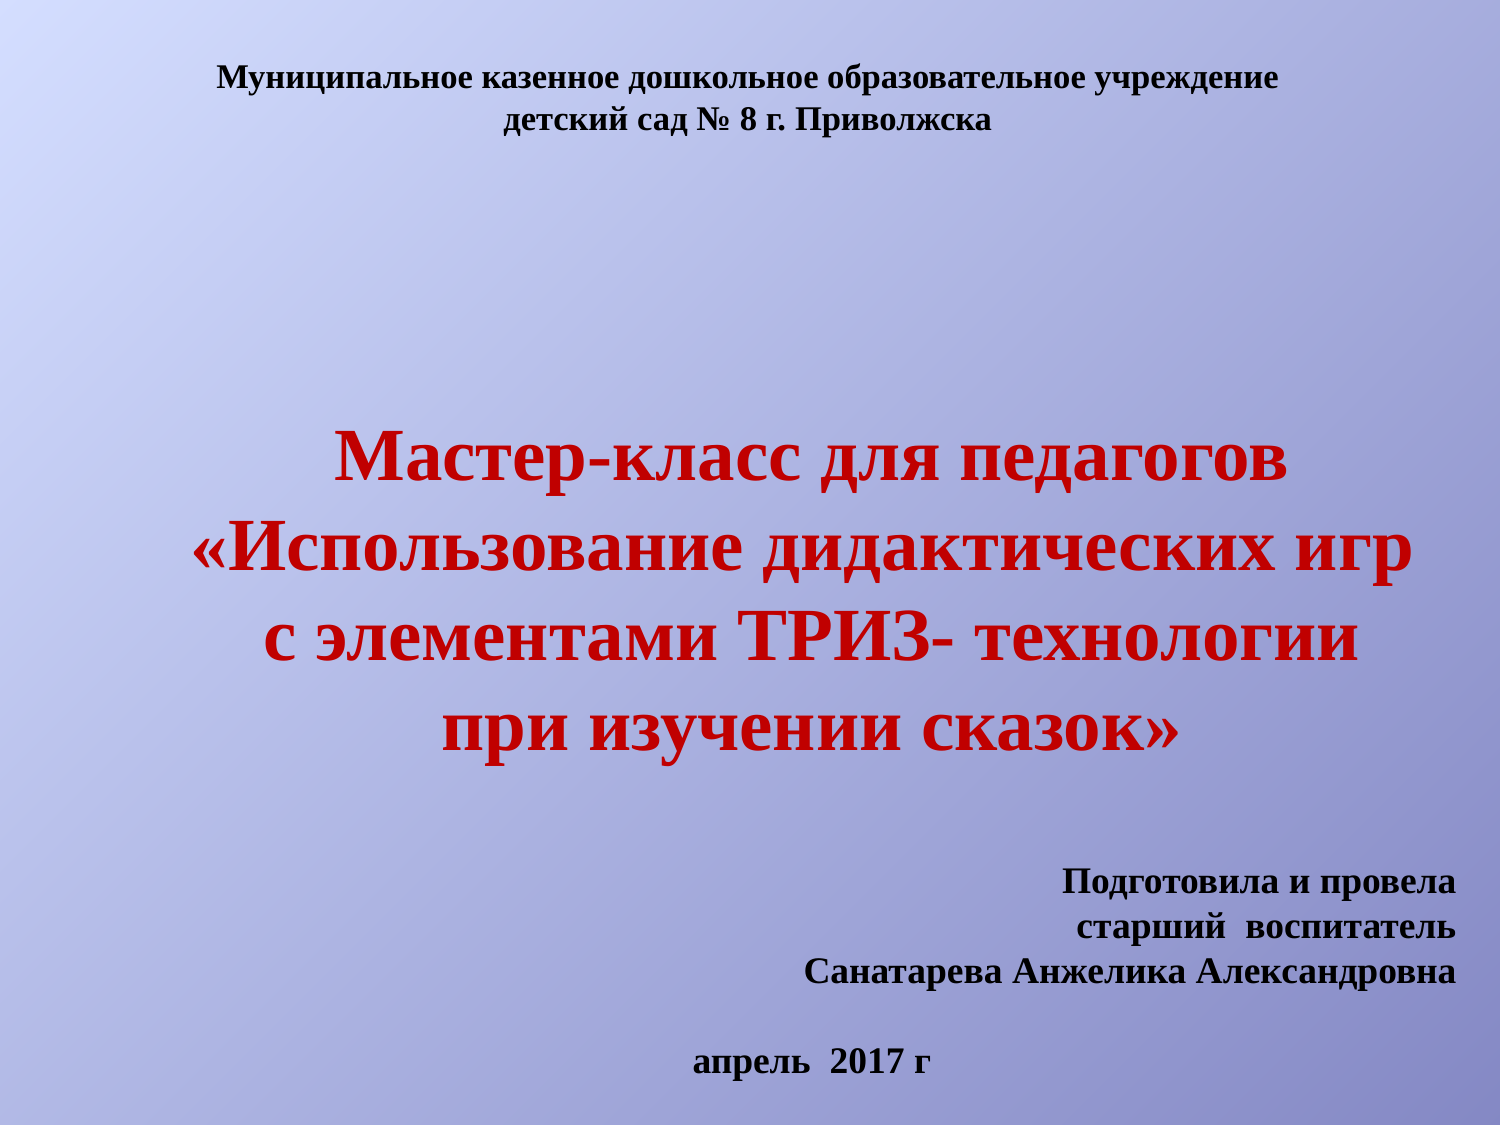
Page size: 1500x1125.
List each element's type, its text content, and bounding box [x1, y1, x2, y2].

title Муниципальное казенное дошкольное образовательное учреждение детский сад № 8 г. Приволжска [112, 46, 1383, 247]
text_box Мастер-класс для педагогов «Использование дидактических игр с элементами ТРИЗ- технологии при изучении сказок» Подготовила и провела старший воспитатель Санатарева Анжелика Александровна апрель 2017 г [152, 398, 1472, 1125]
